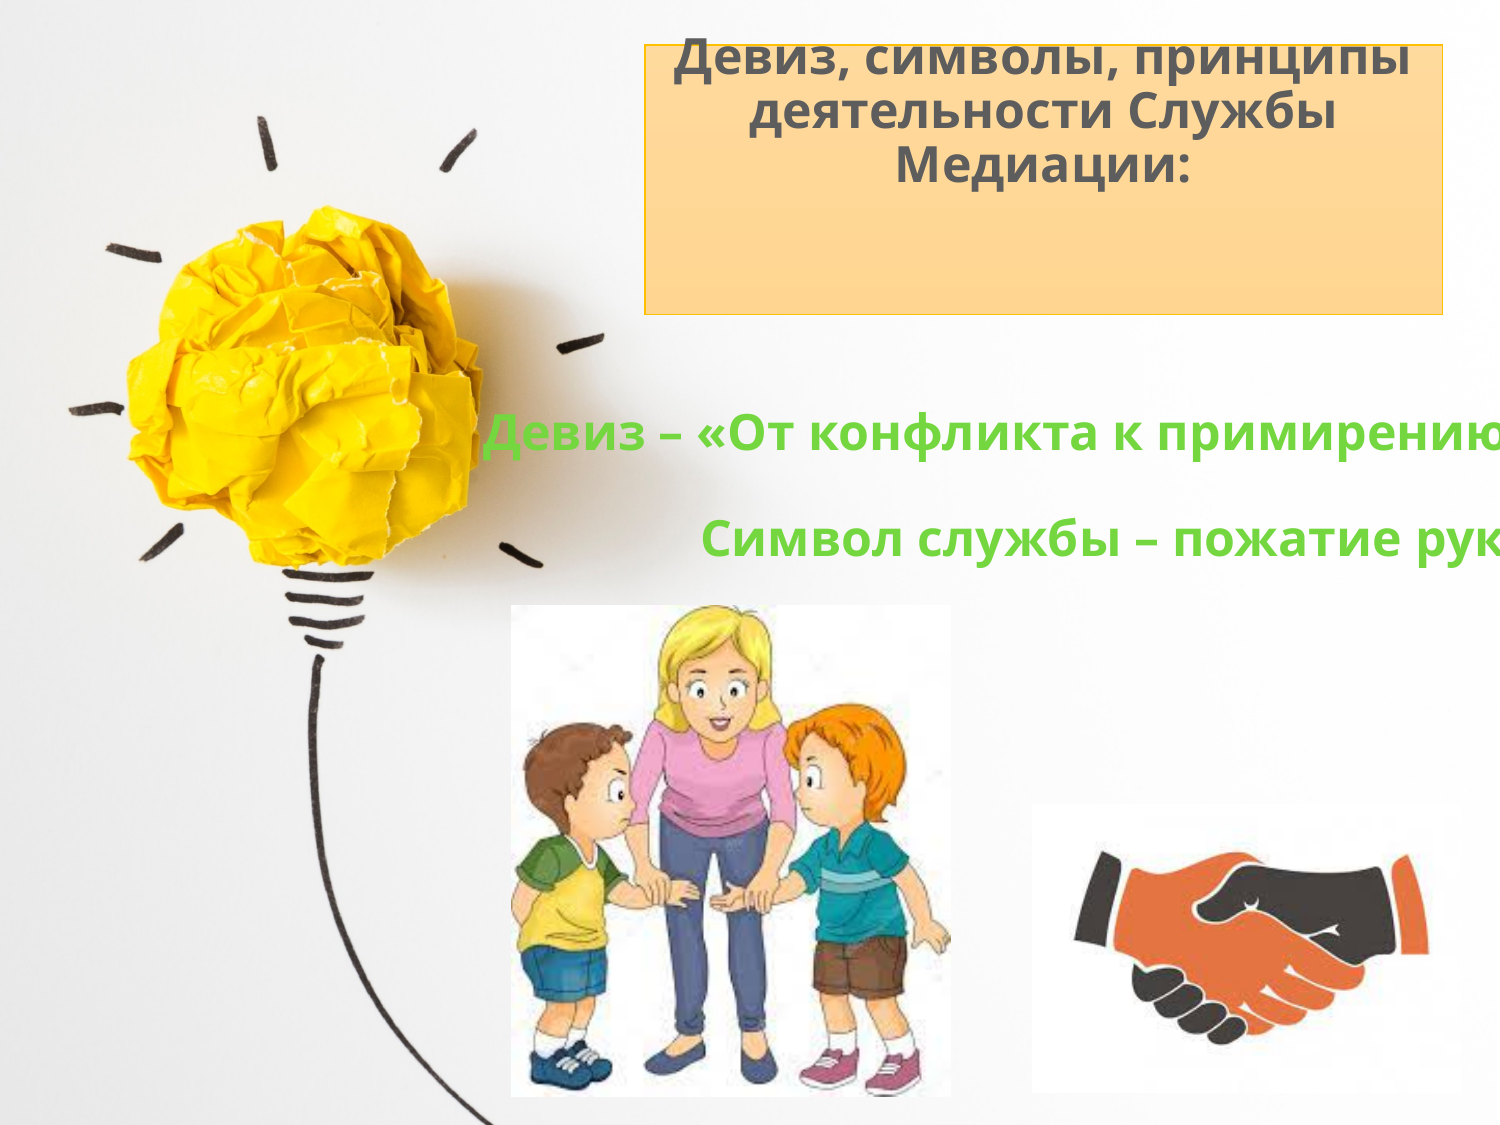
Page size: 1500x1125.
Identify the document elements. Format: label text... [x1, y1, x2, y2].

text_box Девиз – «От конфликта к примирению!» [468, 392, 1500, 468]
title Девиз, символы, принципы деятельности Службы Медиации: [644, 44, 1443, 315]
picture [0, 0, 1497, 1125]
text_box Символ службы – пожатие рук [685, 499, 1500, 575]
